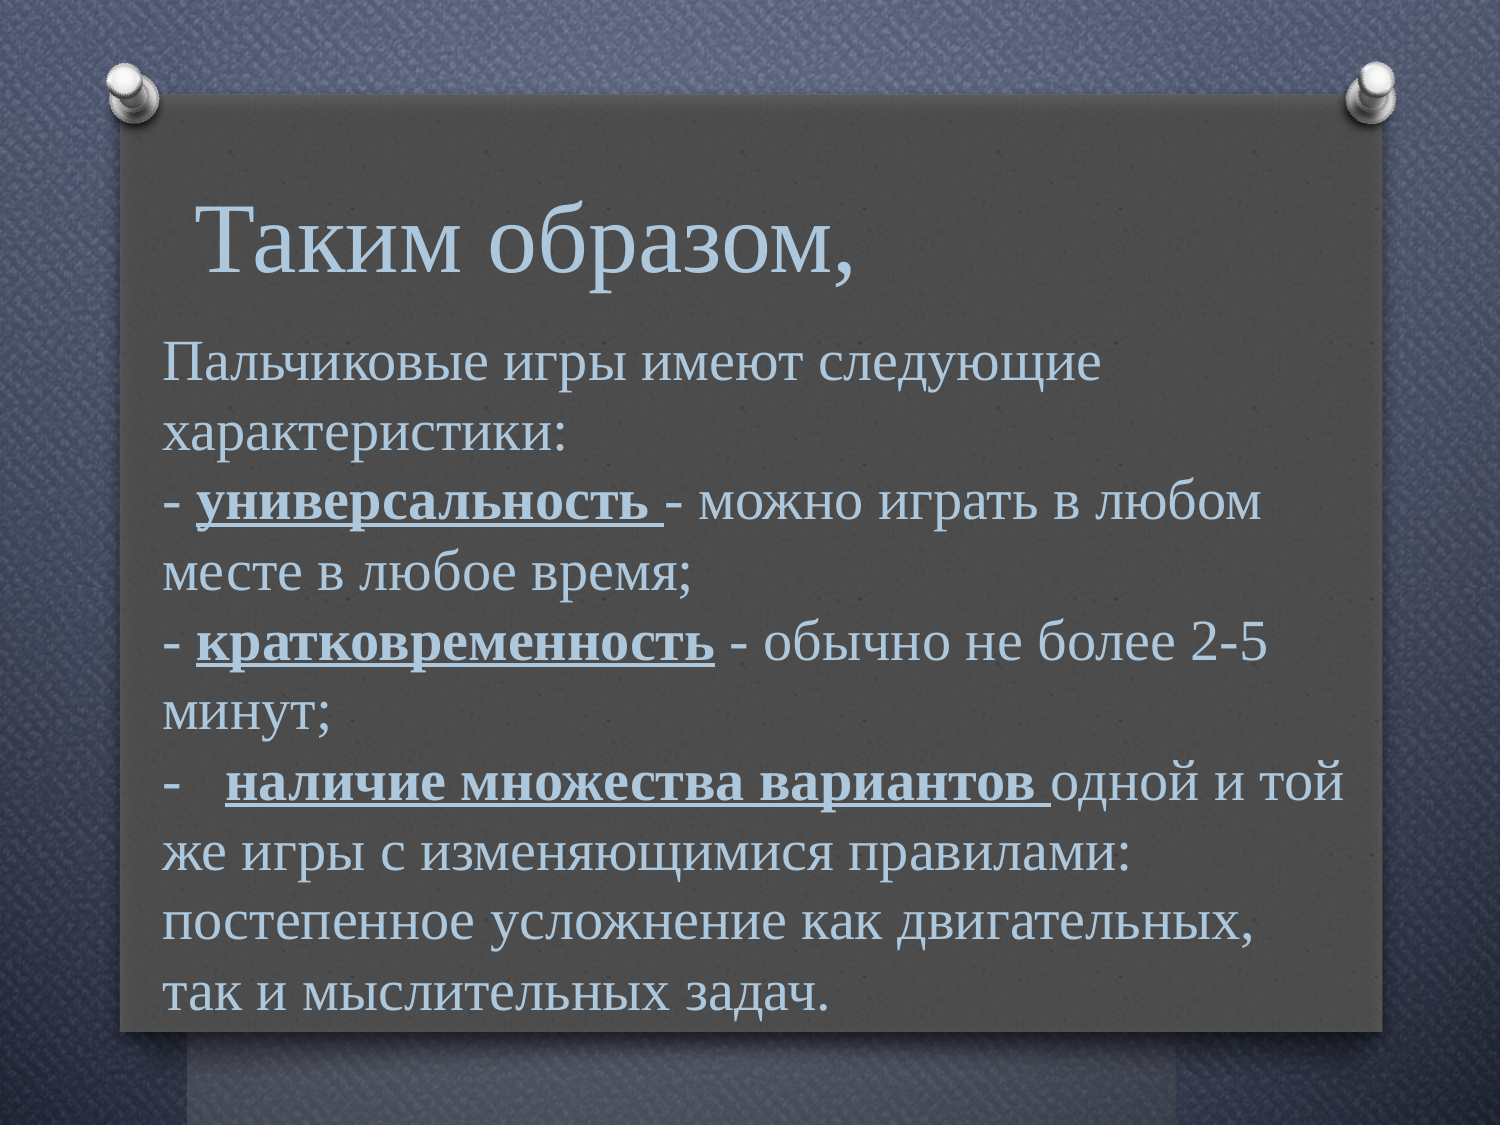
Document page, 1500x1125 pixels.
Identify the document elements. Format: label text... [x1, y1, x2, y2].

text_box Пальчиковые игры имеют следующие характеристики: - универсальность - можно играть в любом месте в любое время; - кратковременность - обычно не более 2-5 минут; - наличие множества вариантов одной и той же игры с изменяющимися правилами: постепенное усложнение как двигательных, так и мыслительных задач. [147, 314, 1365, 1029]
title Таким образом, [179, 134, 1323, 314]
picture [1317, 35, 1439, 156]
picture [75, 29, 198, 153]
